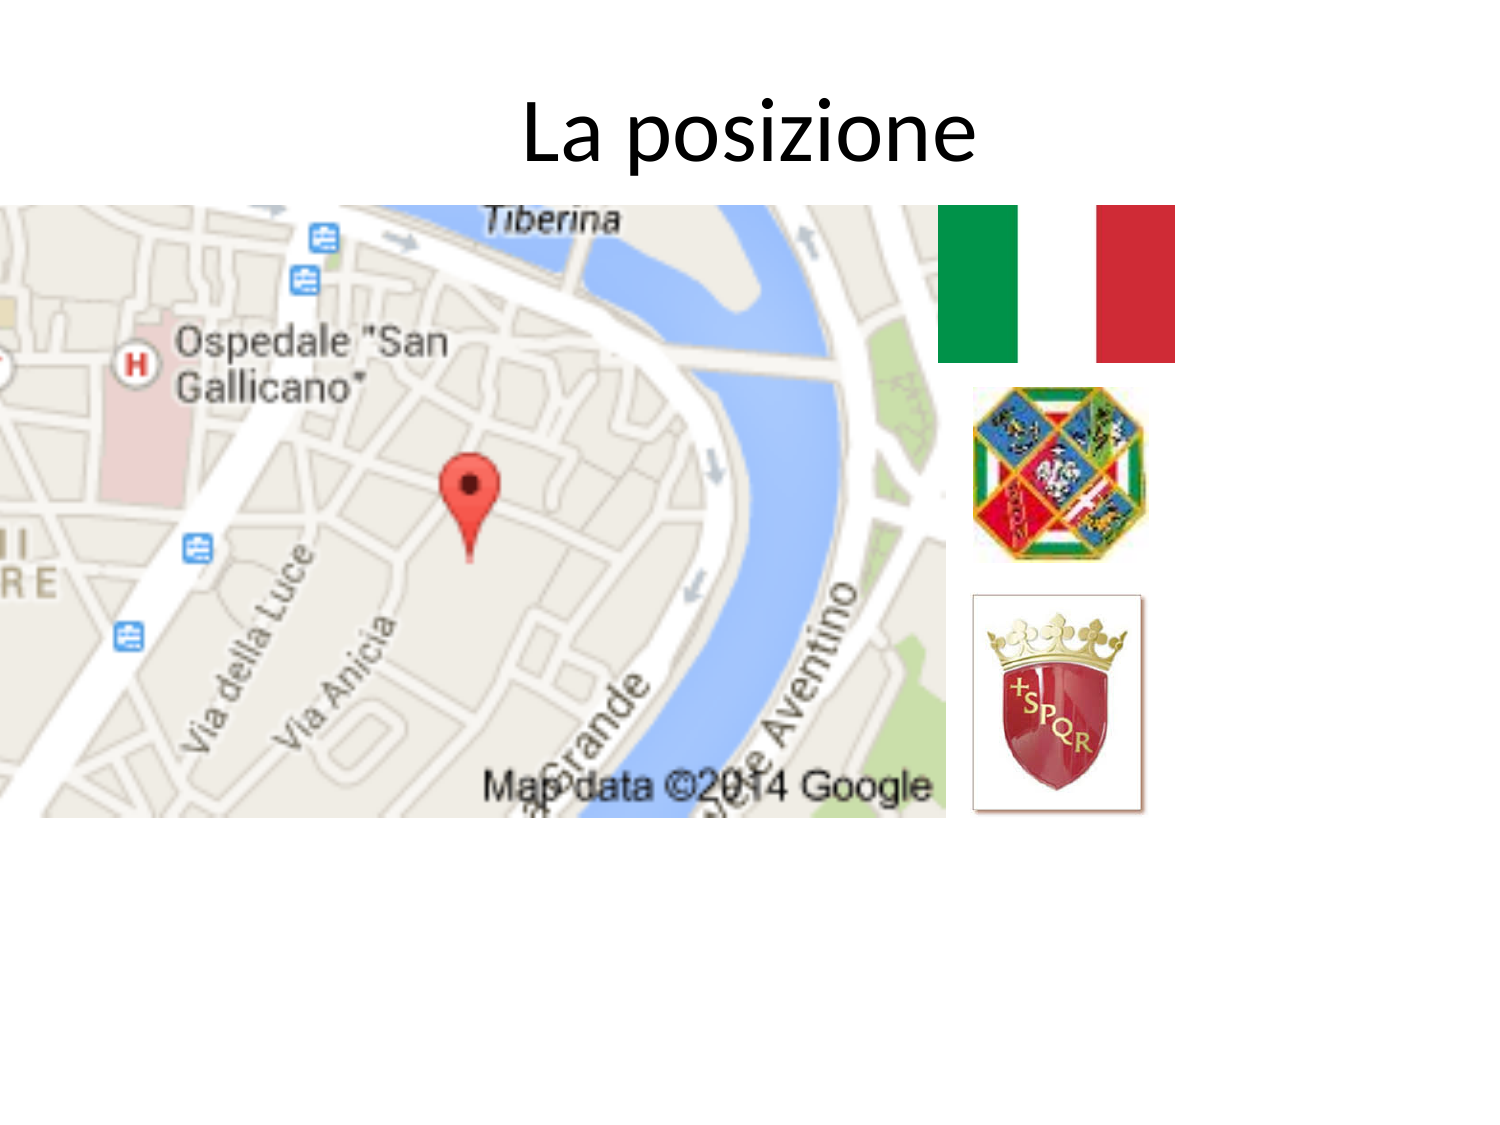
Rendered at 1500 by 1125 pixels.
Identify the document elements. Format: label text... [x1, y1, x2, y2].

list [0, 205, 946, 819]
title La posizione [75, 45, 1425, 206]
picture [973, 387, 1149, 563]
picture [969, 592, 1149, 819]
picture [938, 205, 1175, 363]
